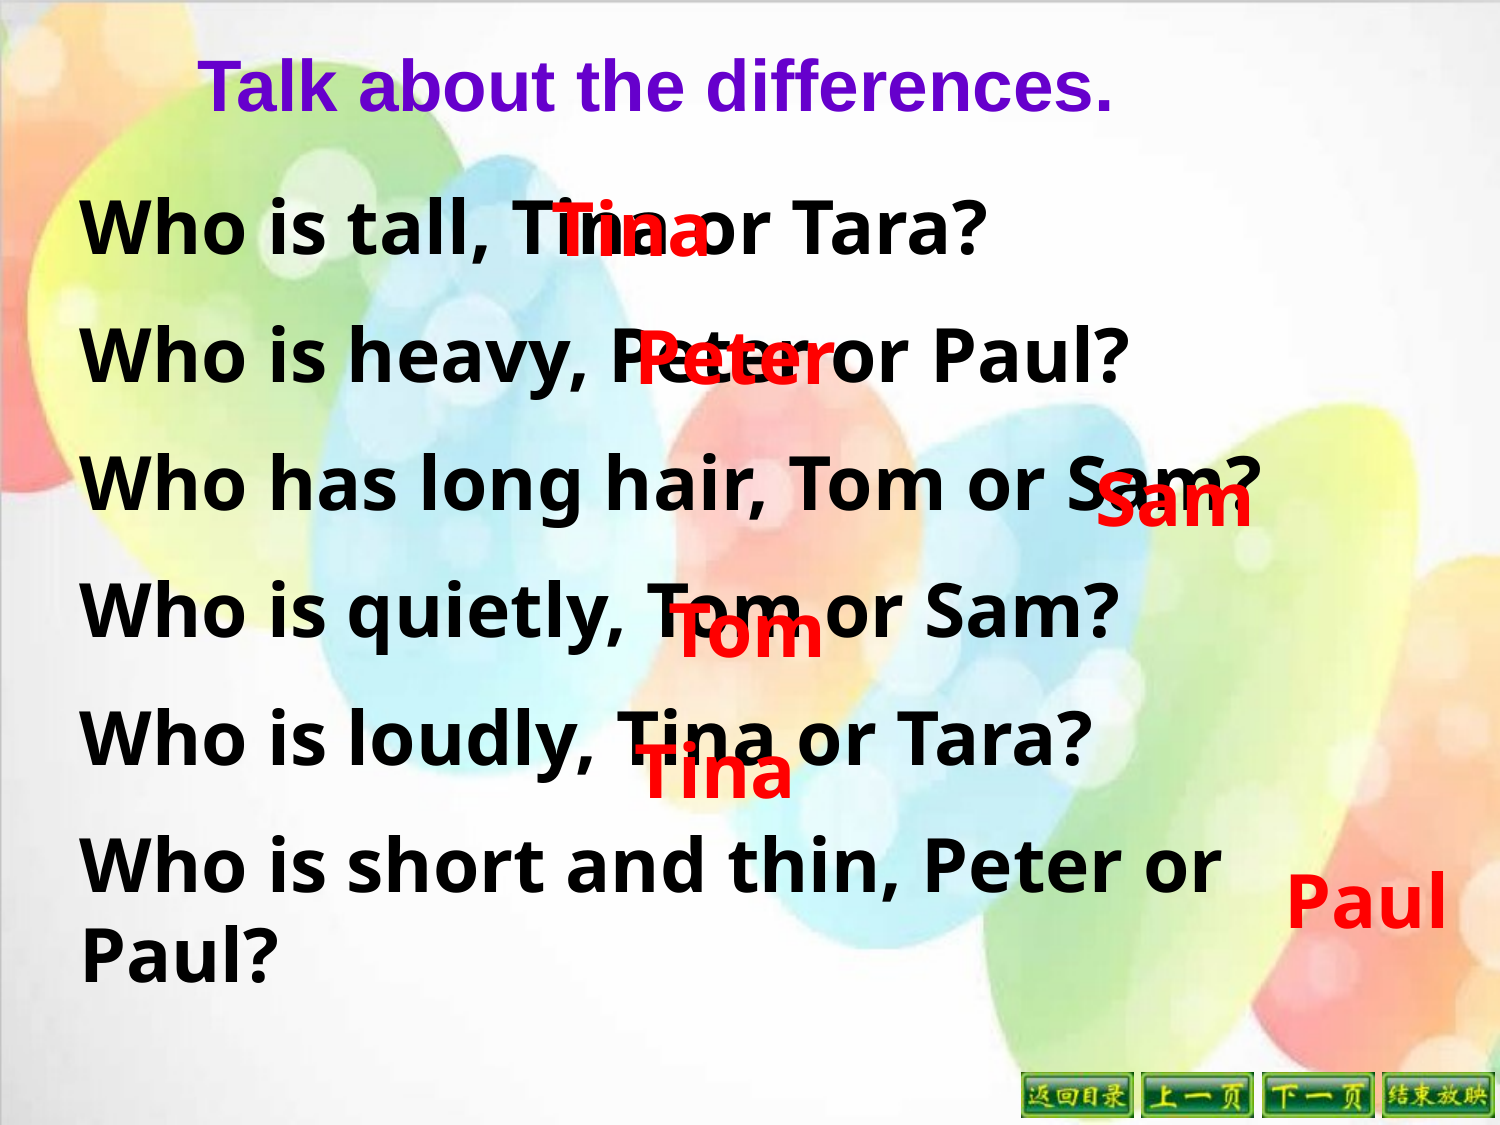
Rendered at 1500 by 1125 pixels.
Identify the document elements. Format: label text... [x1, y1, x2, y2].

text_box Peter [619, 302, 939, 408]
text_box Tina [620, 716, 835, 821]
text_box Sam [1080, 444, 1296, 549]
text_box Talk about the differences. [182, 31, 1175, 138]
text_box Who is tall, Tina or Tara? Who is heavy, Peter or Paul? Who has long hair, Tom or Sam? Who is quietly, Tom or Sam? Who is loudly, Tina or Tara? Who is short and thin, Peter or Paul? [64, 172, 1447, 1005]
text_box Paul [1269, 846, 1485, 951]
picture [0, 0, 1500, 1125]
text_box Tina [537, 173, 752, 279]
text_box Tom [653, 575, 869, 680]
